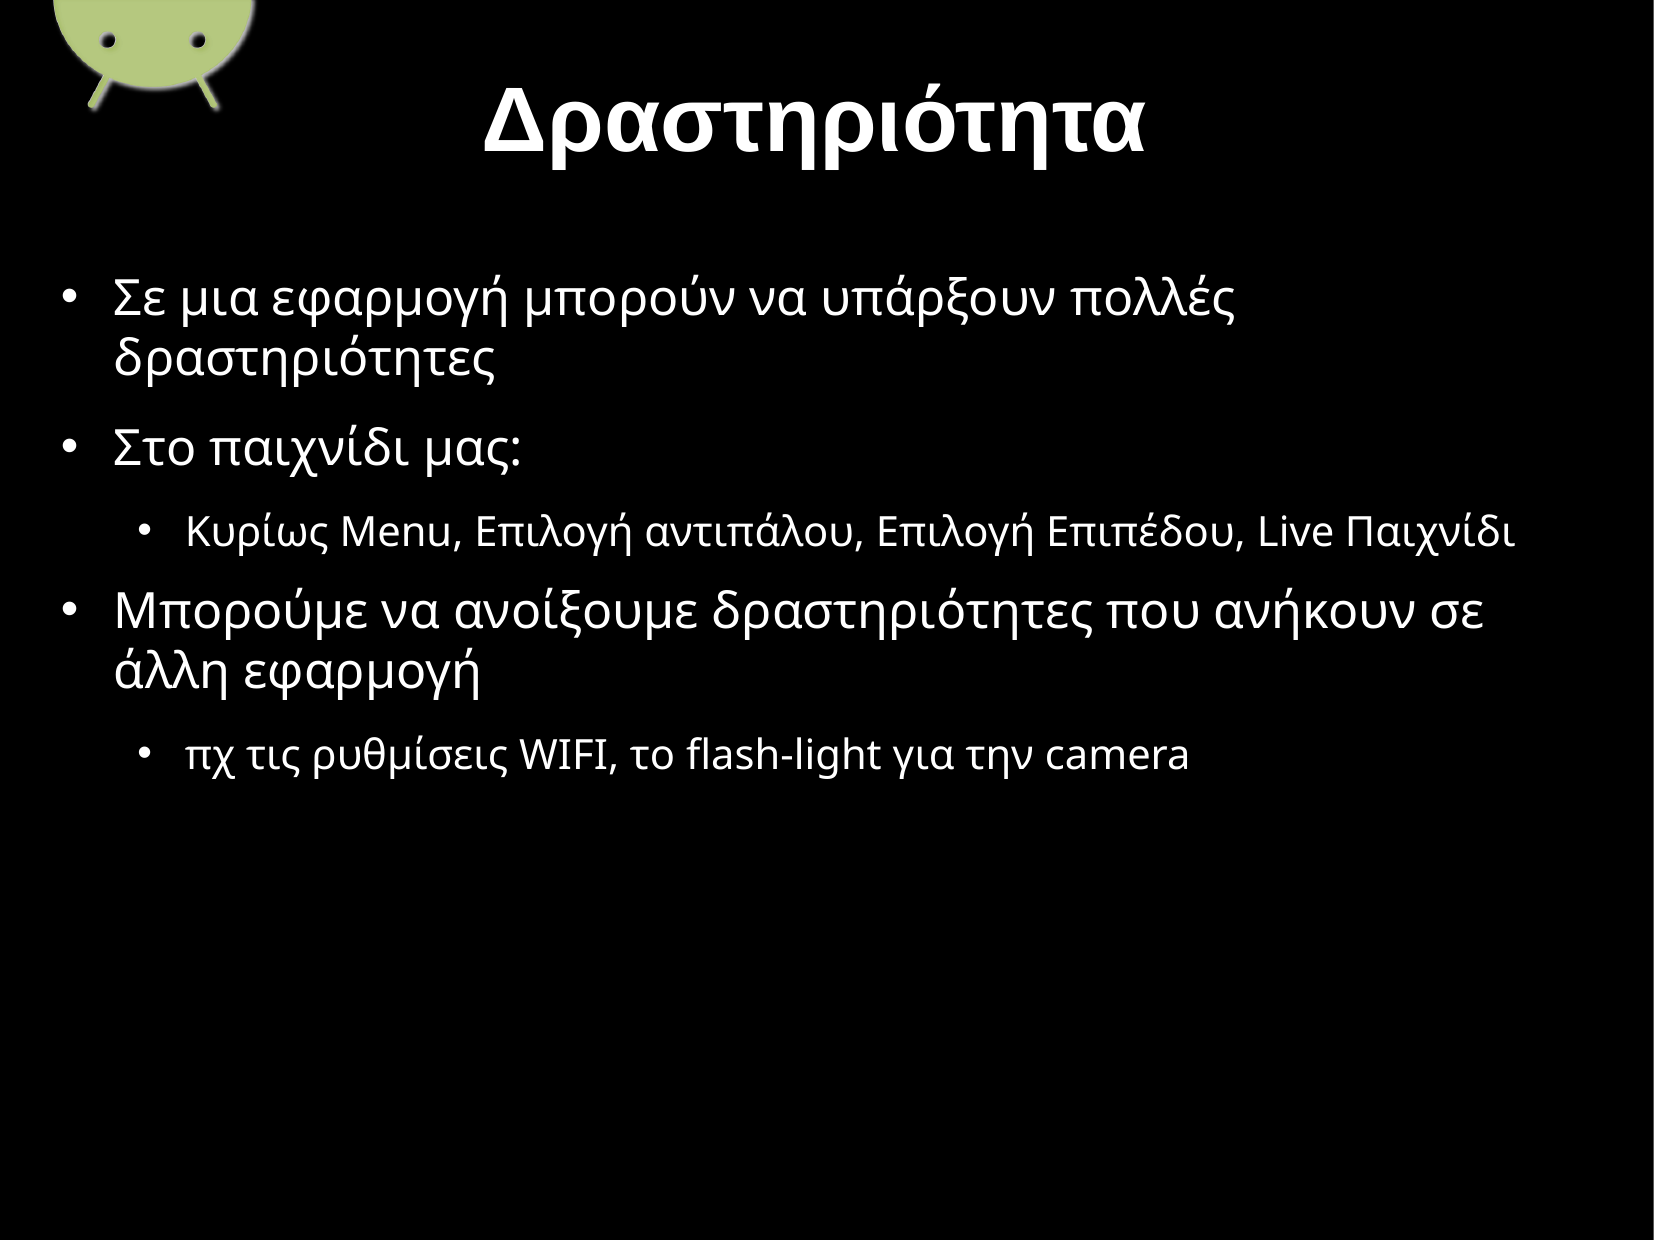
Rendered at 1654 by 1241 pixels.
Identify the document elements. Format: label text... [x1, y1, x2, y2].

picture [46, 0, 259, 116]
title Δραστηριότητα [70, 11, 1560, 219]
list Σε μια εφαρμογή μπορούν να υπάρξουν πολλές δραστηριότητες Στο παιχνίδι μας: Κυρίως Menu, Επιλογή αντιπάλου, Επιλογή Επιπέδου, Live Παιχνίδι Μπορούμε να ανοίξουμε δραστηριότητες που ανήκουν σε άλλη εφαρμογή πχ τις ρυθμίσεις WIFI, το flash-light για την camera [43, 265, 1595, 1085]
